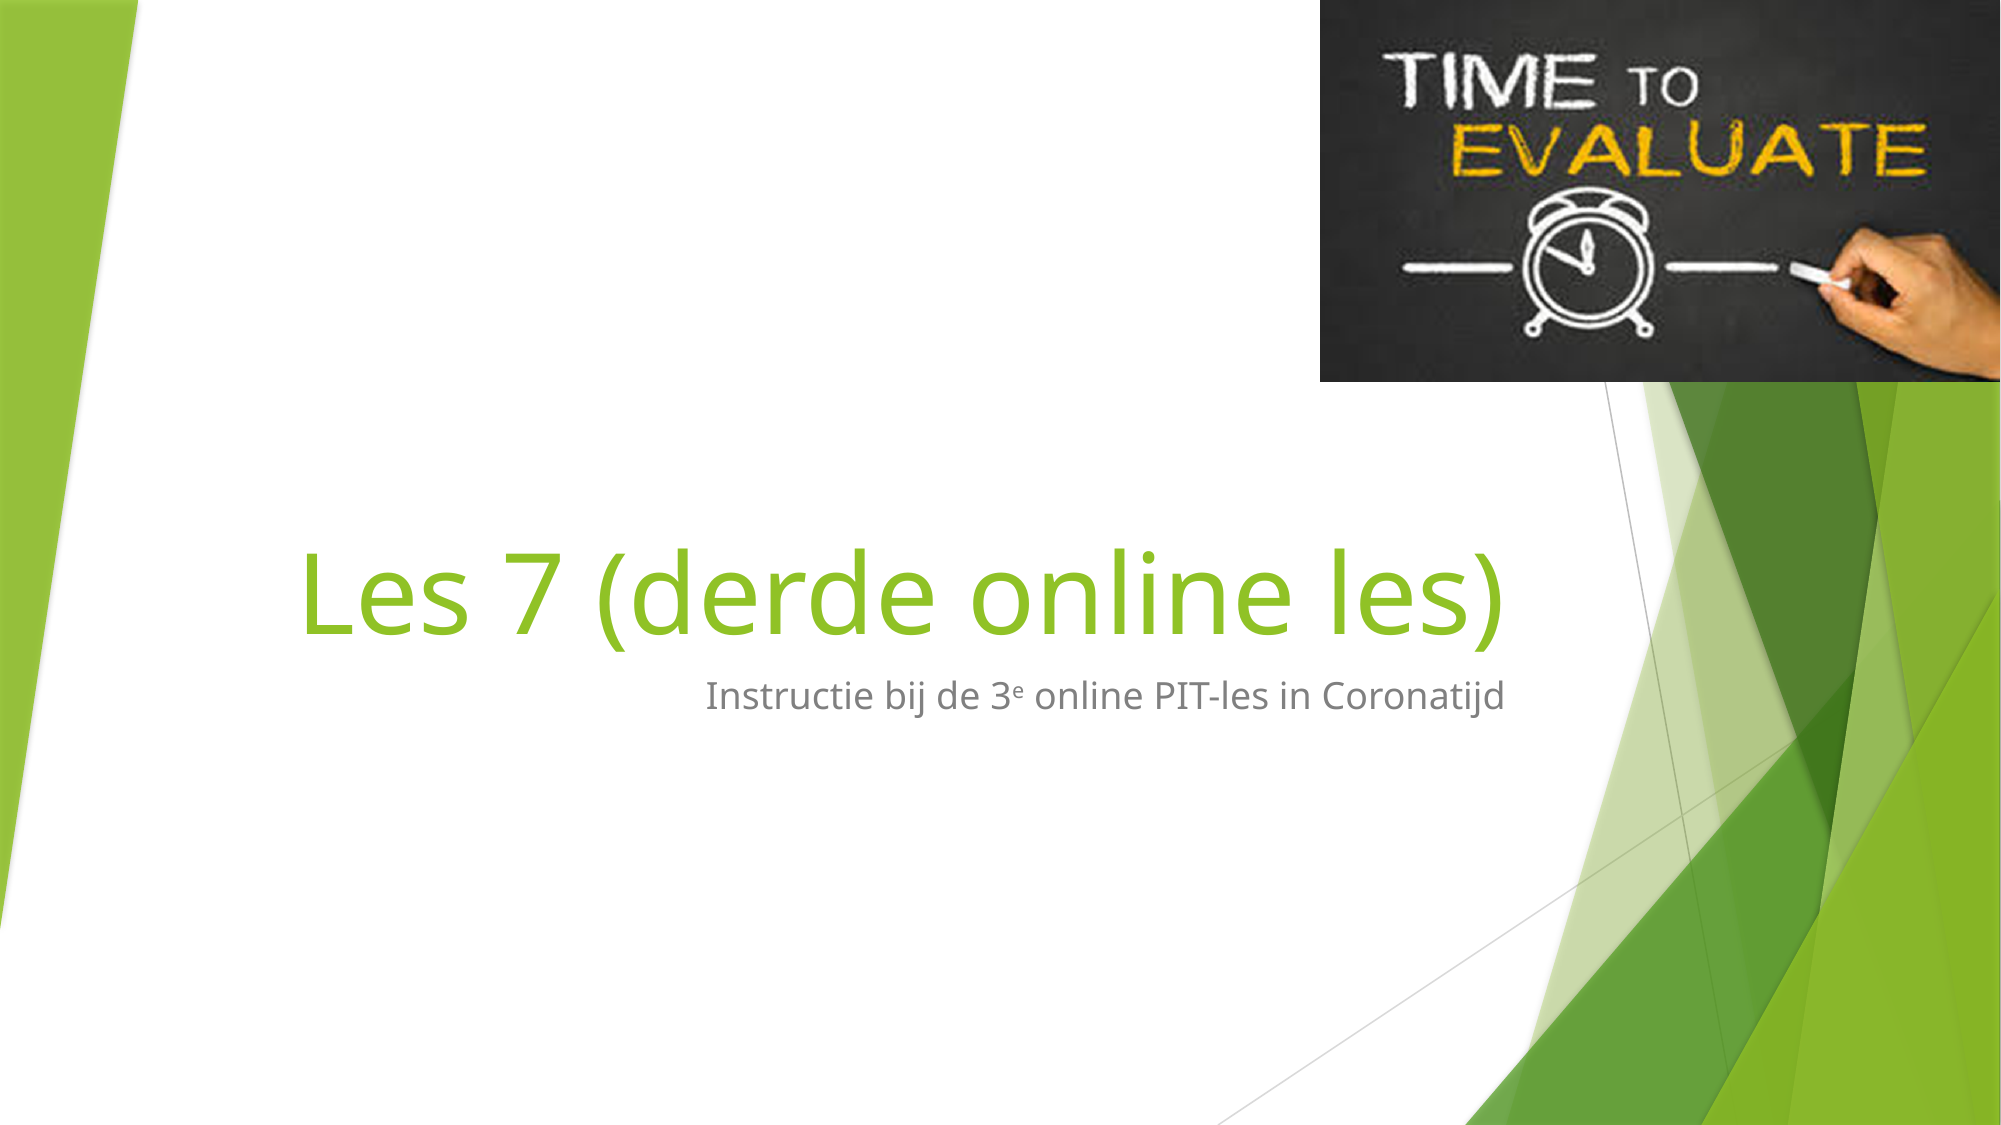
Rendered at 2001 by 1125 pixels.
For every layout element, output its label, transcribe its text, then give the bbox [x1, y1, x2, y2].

subtitle Instructie bij de 3e online PIT-les in Coronatijd [247, 664, 1522, 845]
title Les 7 (derde online les) [247, 394, 1522, 664]
picture [1320, 0, 2000, 382]
